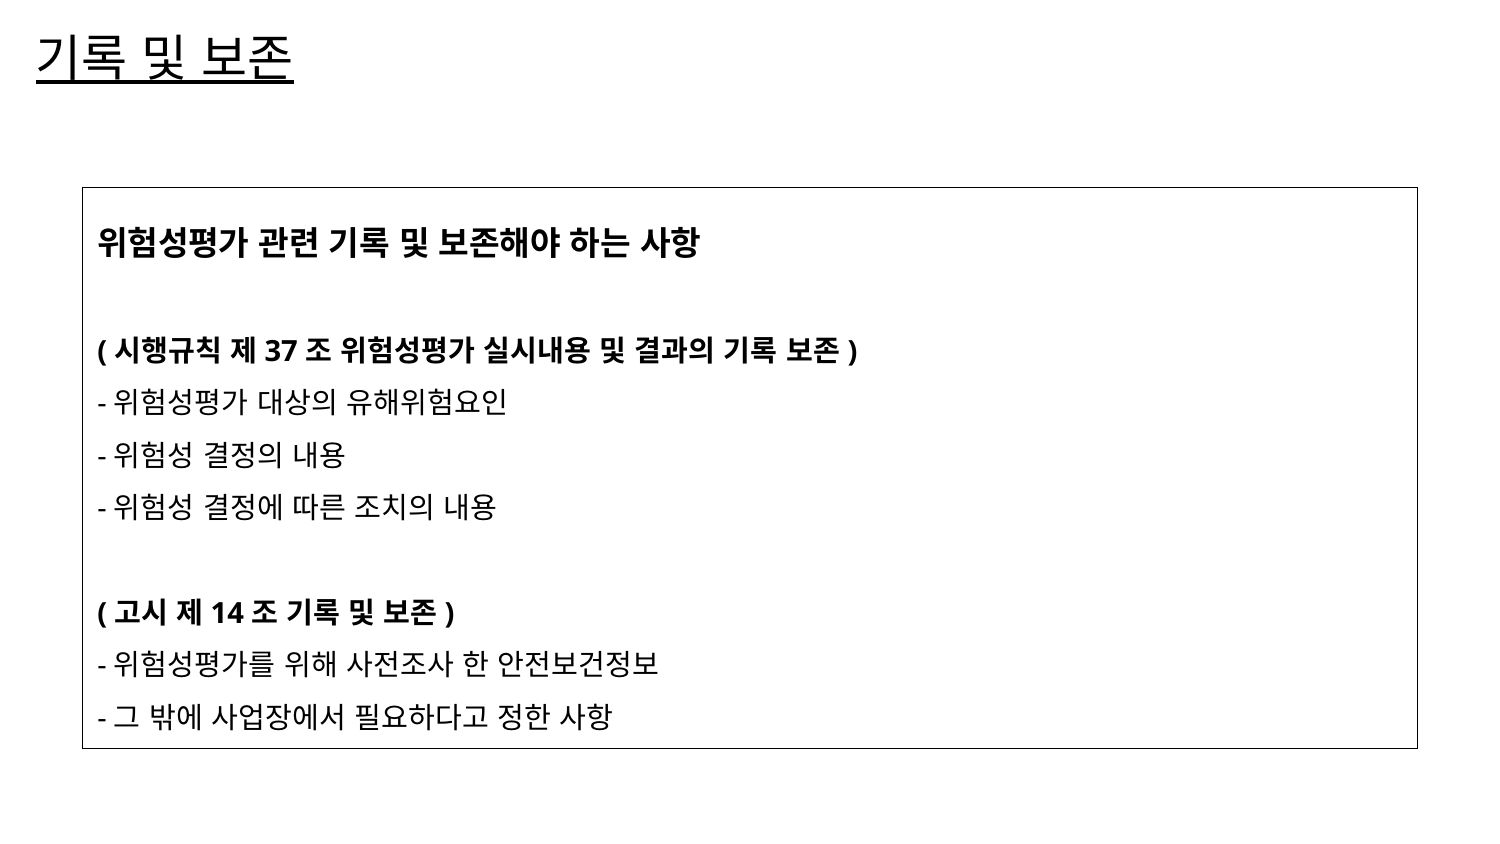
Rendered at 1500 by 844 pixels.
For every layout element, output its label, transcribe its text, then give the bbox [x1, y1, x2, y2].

title 기록 및 보존 [20, 0, 718, 142]
text_box 위험성평가 관련 기록 및 보존해야 하는 사항 (시행규칙 제37조 위험성평가 실시내용 및 결과의 기록 보존) -위험성평가 대상의 유해위험요인 -위험성 결정의 내용 -위험성 결정에 따른 조치의 내용 (고시 제14조 기록 및 보존) -위험성평가를 위해 사전조사 한 안전보건정보 -그 밖에 사업장에서 필요하다고 정한 사항 [82, 187, 1418, 749]
